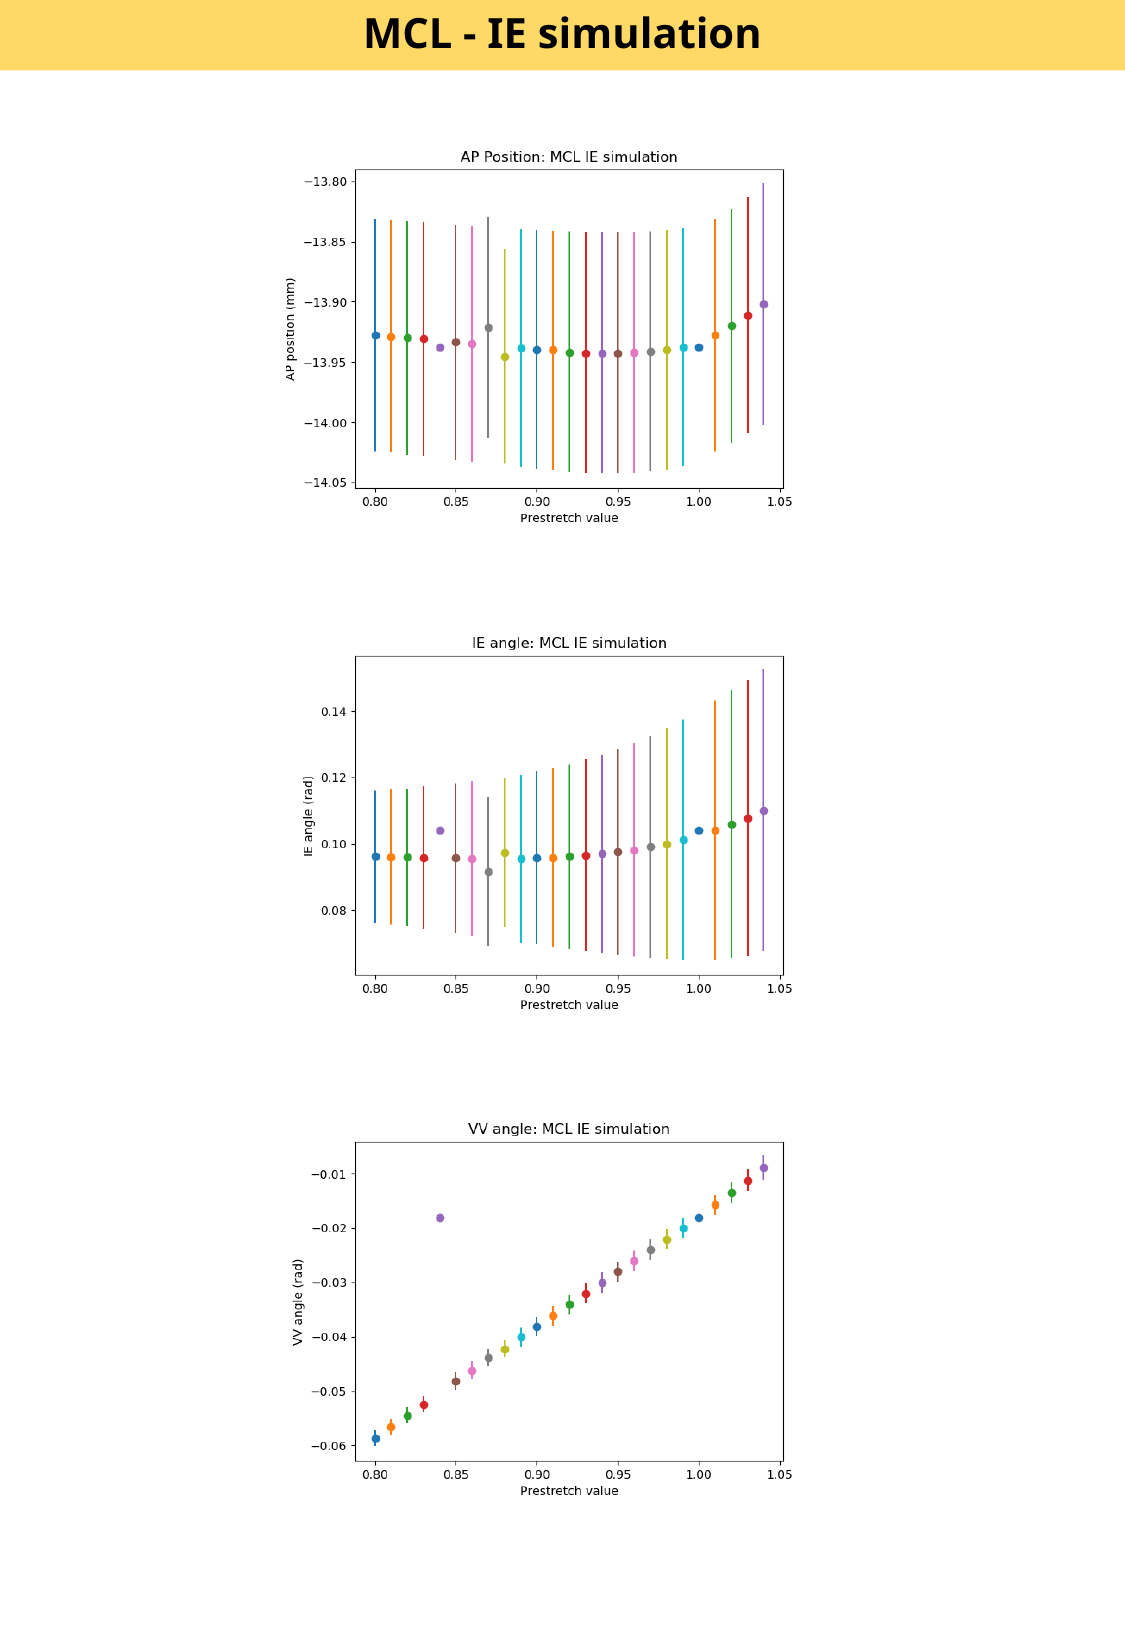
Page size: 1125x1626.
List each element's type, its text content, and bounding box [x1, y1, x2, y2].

picture [286, 1091, 839, 1506]
picture [286, 605, 839, 1020]
text_box MCL - IE simulation [0, 0, 1125, 71]
picture [286, 119, 839, 533]
